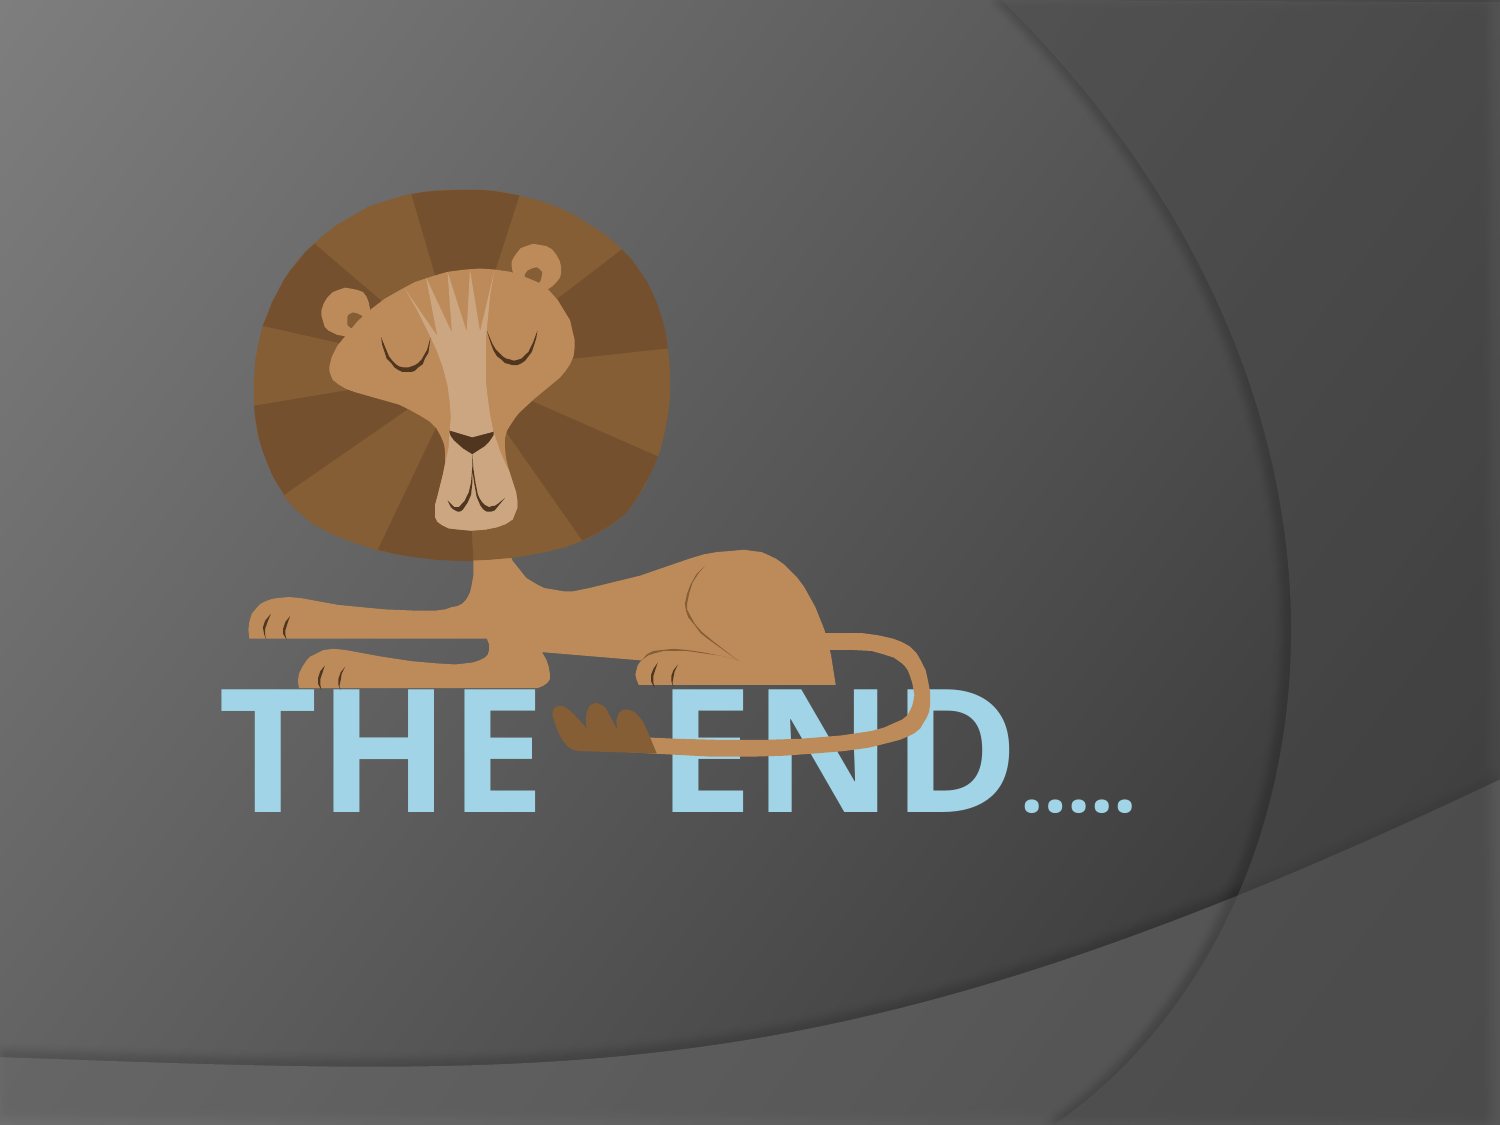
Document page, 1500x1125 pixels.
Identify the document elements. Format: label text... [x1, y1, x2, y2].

picture [245, 187, 933, 760]
title The end….. [82, 632, 1145, 1011]
